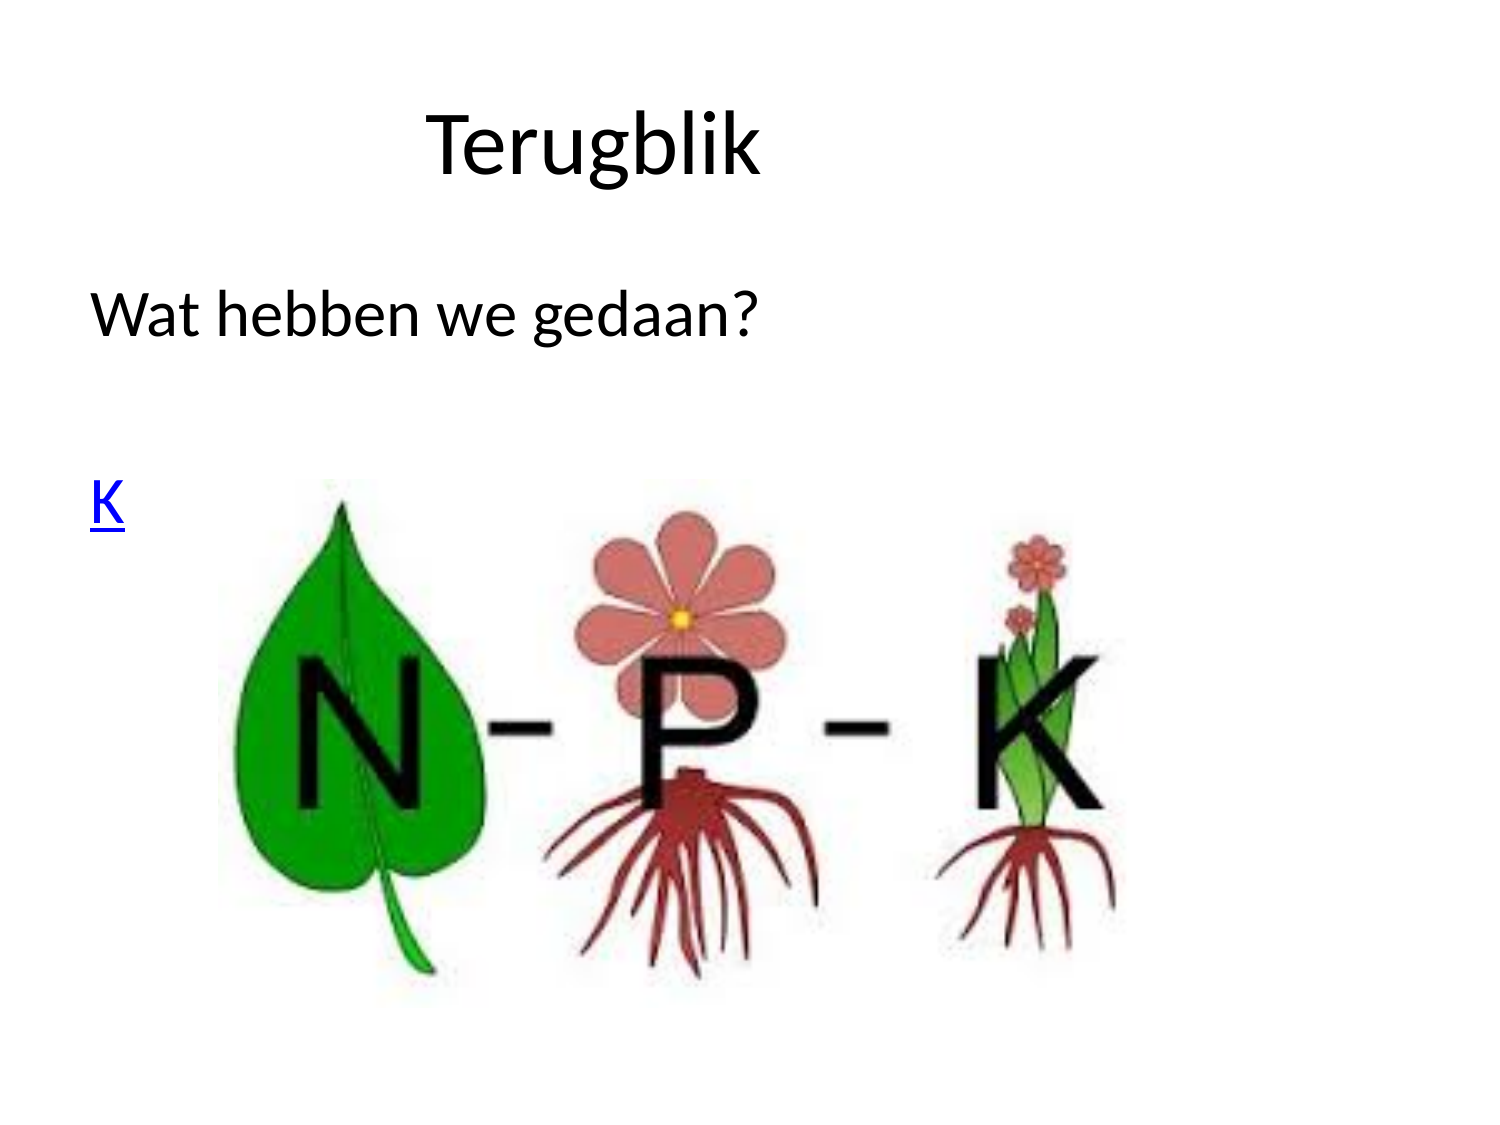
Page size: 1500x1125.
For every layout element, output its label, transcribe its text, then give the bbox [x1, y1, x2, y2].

list Wat hebben we gedaan? K [75, 262, 1425, 1005]
title Terugblik [75, 42, 1113, 233]
picture [218, 479, 1140, 1008]
